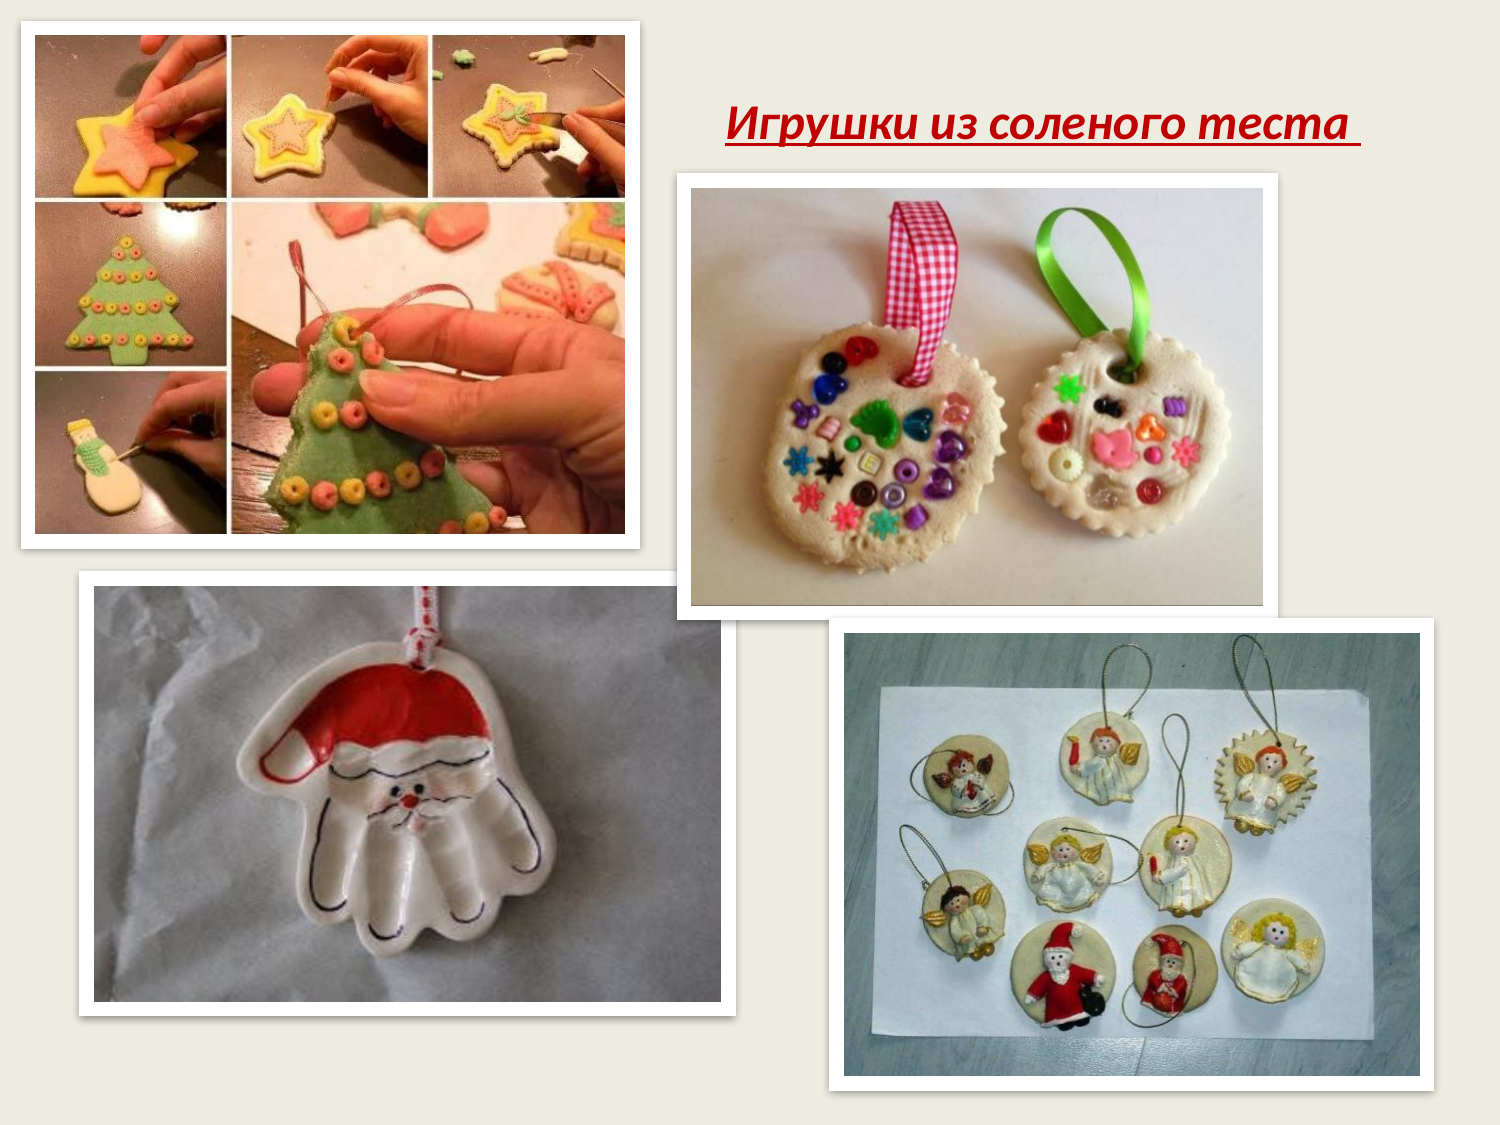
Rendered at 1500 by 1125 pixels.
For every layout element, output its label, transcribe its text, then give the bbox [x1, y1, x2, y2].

text_box Игрушки из соленого теста [667, 81, 1418, 157]
picture [34, 34, 626, 535]
picture [93, 187, 1264, 1002]
picture [843, 632, 1420, 1077]
